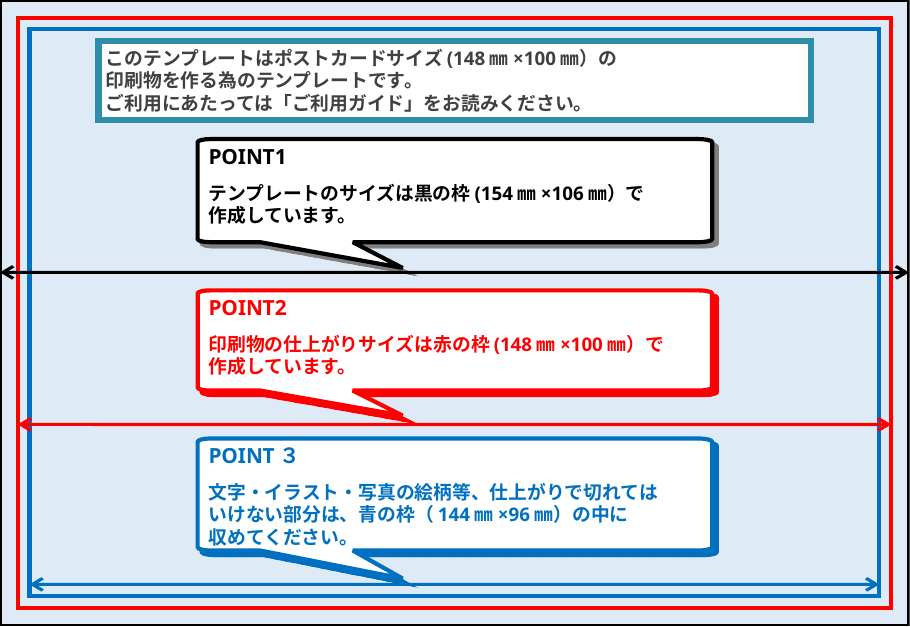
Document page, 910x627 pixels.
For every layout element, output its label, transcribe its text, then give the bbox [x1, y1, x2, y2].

text_box POINT2 印刷物の仕上がりサイズは赤の枠(148㎜×100㎜）で 作成しています。 [197, 290, 712, 416]
text_box [29, 577, 880, 592]
text_box [29, 585, 880, 597]
text_box [0, 0, 910, 272]
text_box [880, 273, 892, 424]
text_box このテンプレートはポストカードサイズ(148㎜×100㎜）の 印刷物を作る為のテンプレートです。 ご利用にあたっては「ご利用ガイド」をお読みください。 [97, 40, 812, 121]
text_box [29, 29, 880, 272]
text_box [17, 425, 892, 609]
text_box [17, 17, 892, 272]
text_box [0, 273, 910, 626]
text_box [29, 425, 880, 584]
text_box [0, 265, 910, 280]
text_box [17, 273, 29, 424]
text_box [29, 273, 880, 424]
text_box POINT1 テンプレートのサイズは黒の枠(154㎜×106㎜）で 作成しています。 [197, 139, 713, 268]
text_box [17, 417, 892, 432]
text_box POINT３ 文字・イラスト・写真の絵柄等、仕上がりで切れては いけない部分は、青の枠（144㎜×96㎜）の中に 収めてください。 [197, 438, 713, 579]
